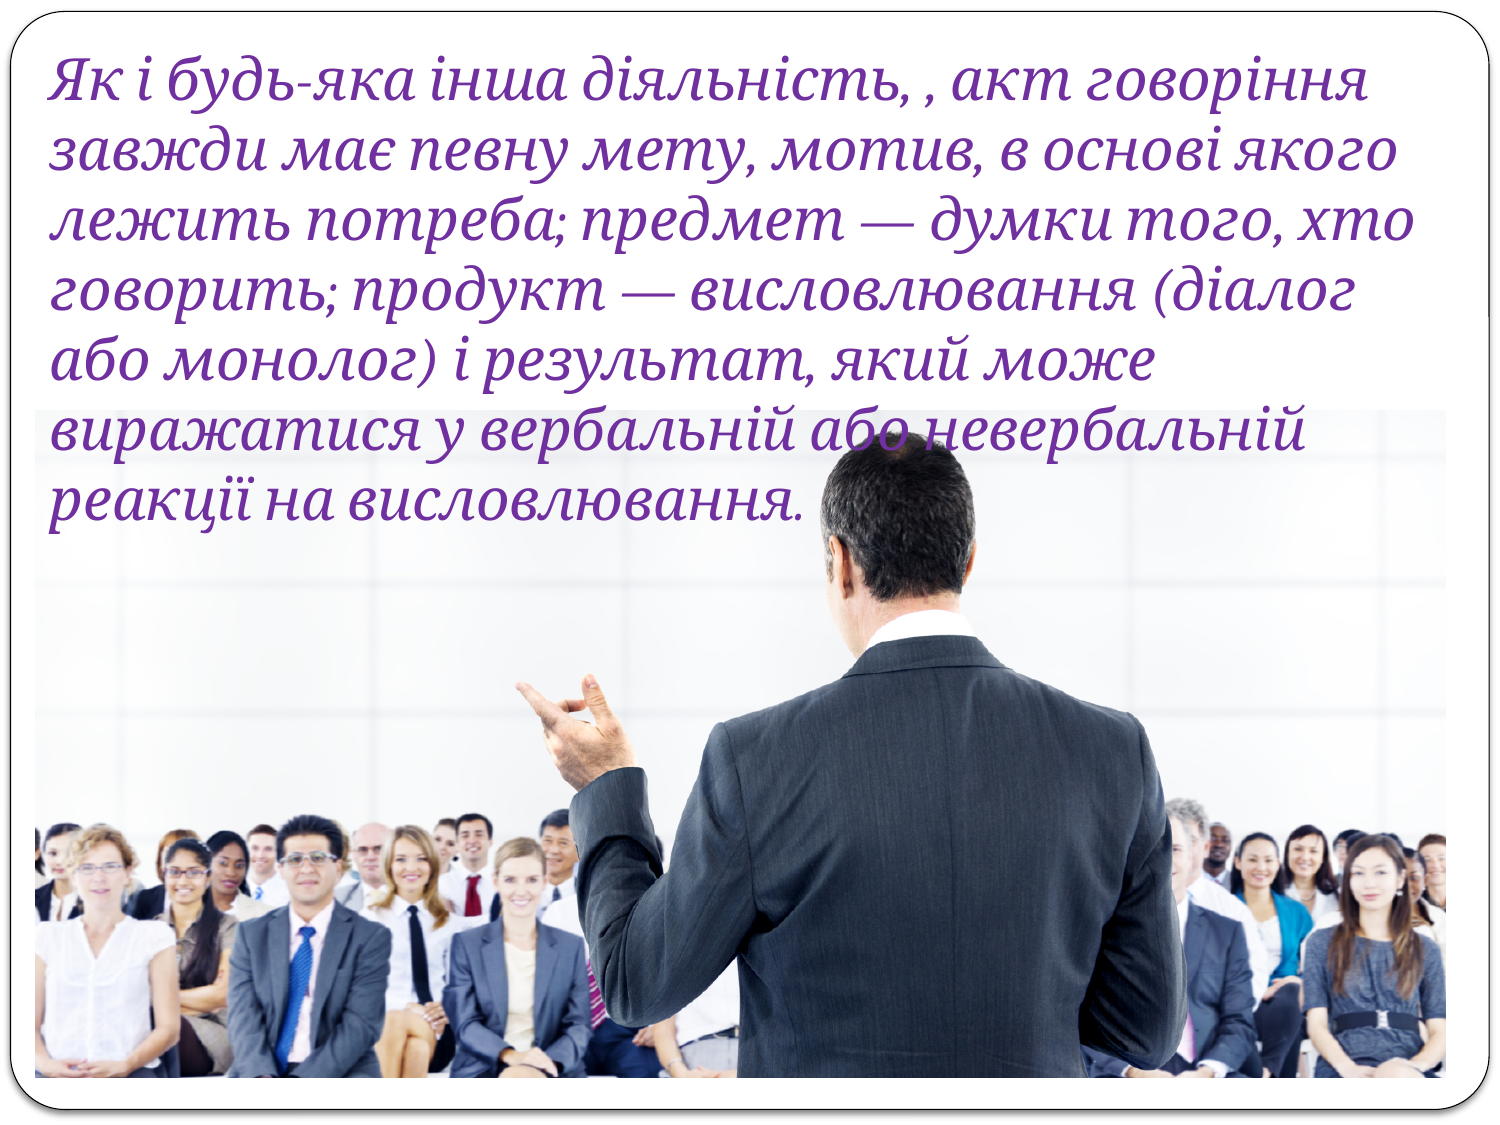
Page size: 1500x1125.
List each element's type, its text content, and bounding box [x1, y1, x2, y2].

text_box Як і будь-яка інша діяльність, , акт говоріння завжди має певну мету, мотив, в основі якого лежить потреба; предмет — думки того, хто говорить; продукт — висловлювання (діалог або монолог) і результат, який може виражатися у вербальній або невербальній реакції на висловлювання. [35, 35, 1477, 540]
picture [34, 409, 1447, 1079]
